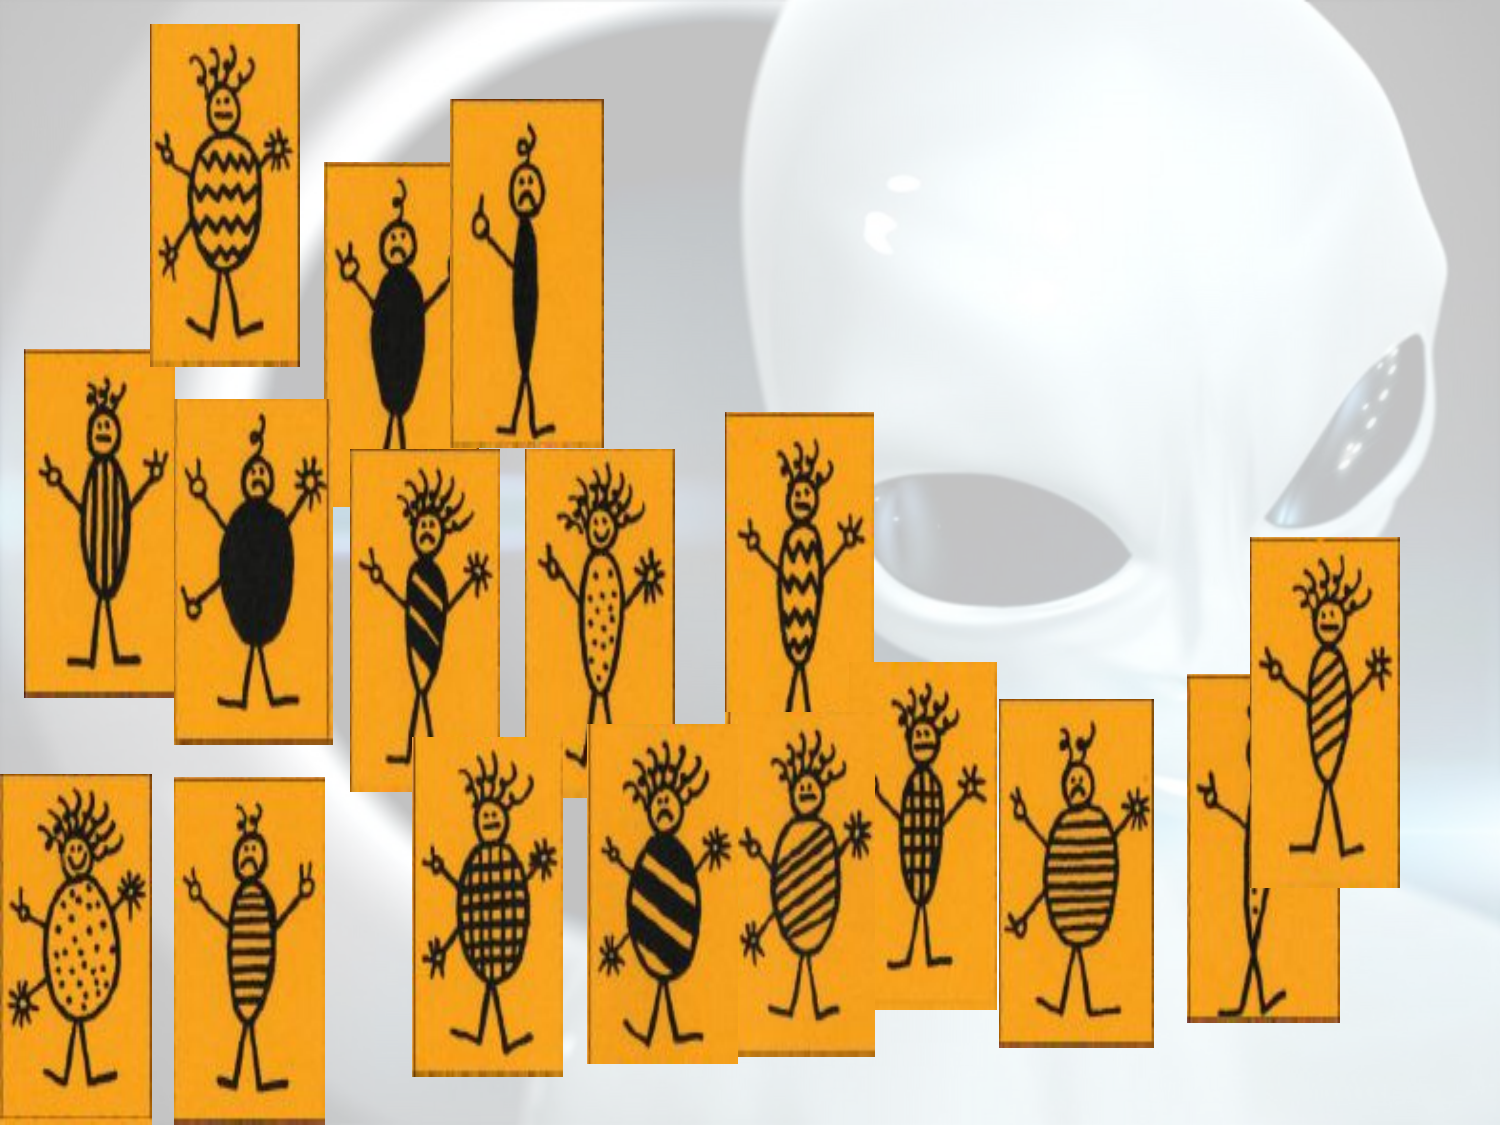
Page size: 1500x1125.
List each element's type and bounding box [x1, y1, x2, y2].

picture [24, 24, 997, 1077]
picture [999, 699, 1154, 1048]
picture [0, 774, 153, 1125]
picture [1187, 537, 1401, 1023]
picture [174, 777, 326, 1125]
